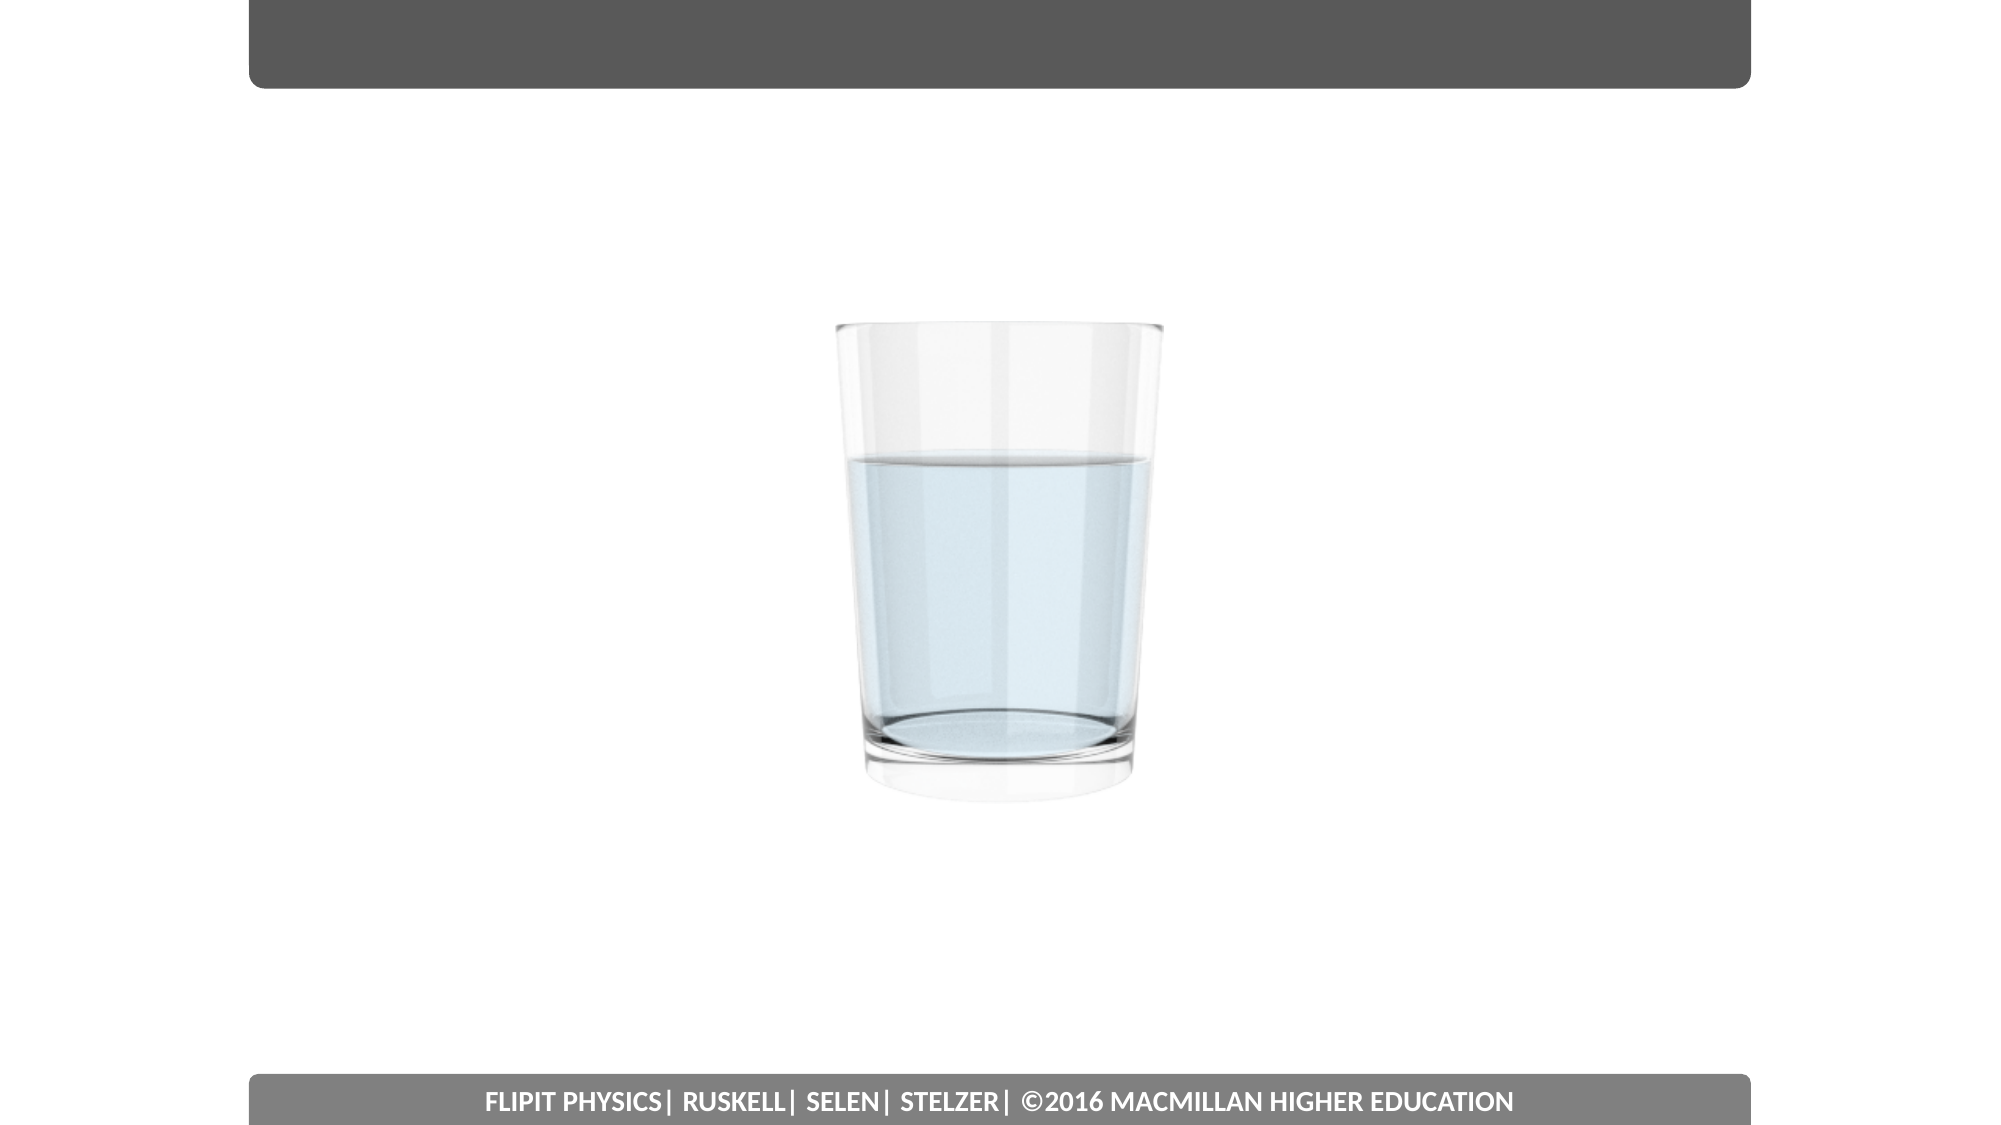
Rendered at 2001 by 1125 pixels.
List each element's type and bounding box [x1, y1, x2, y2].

picture [835, 320, 1164, 804]
text_box [248, 0, 1752, 89]
text_box [249, 1074, 1750, 1125]
